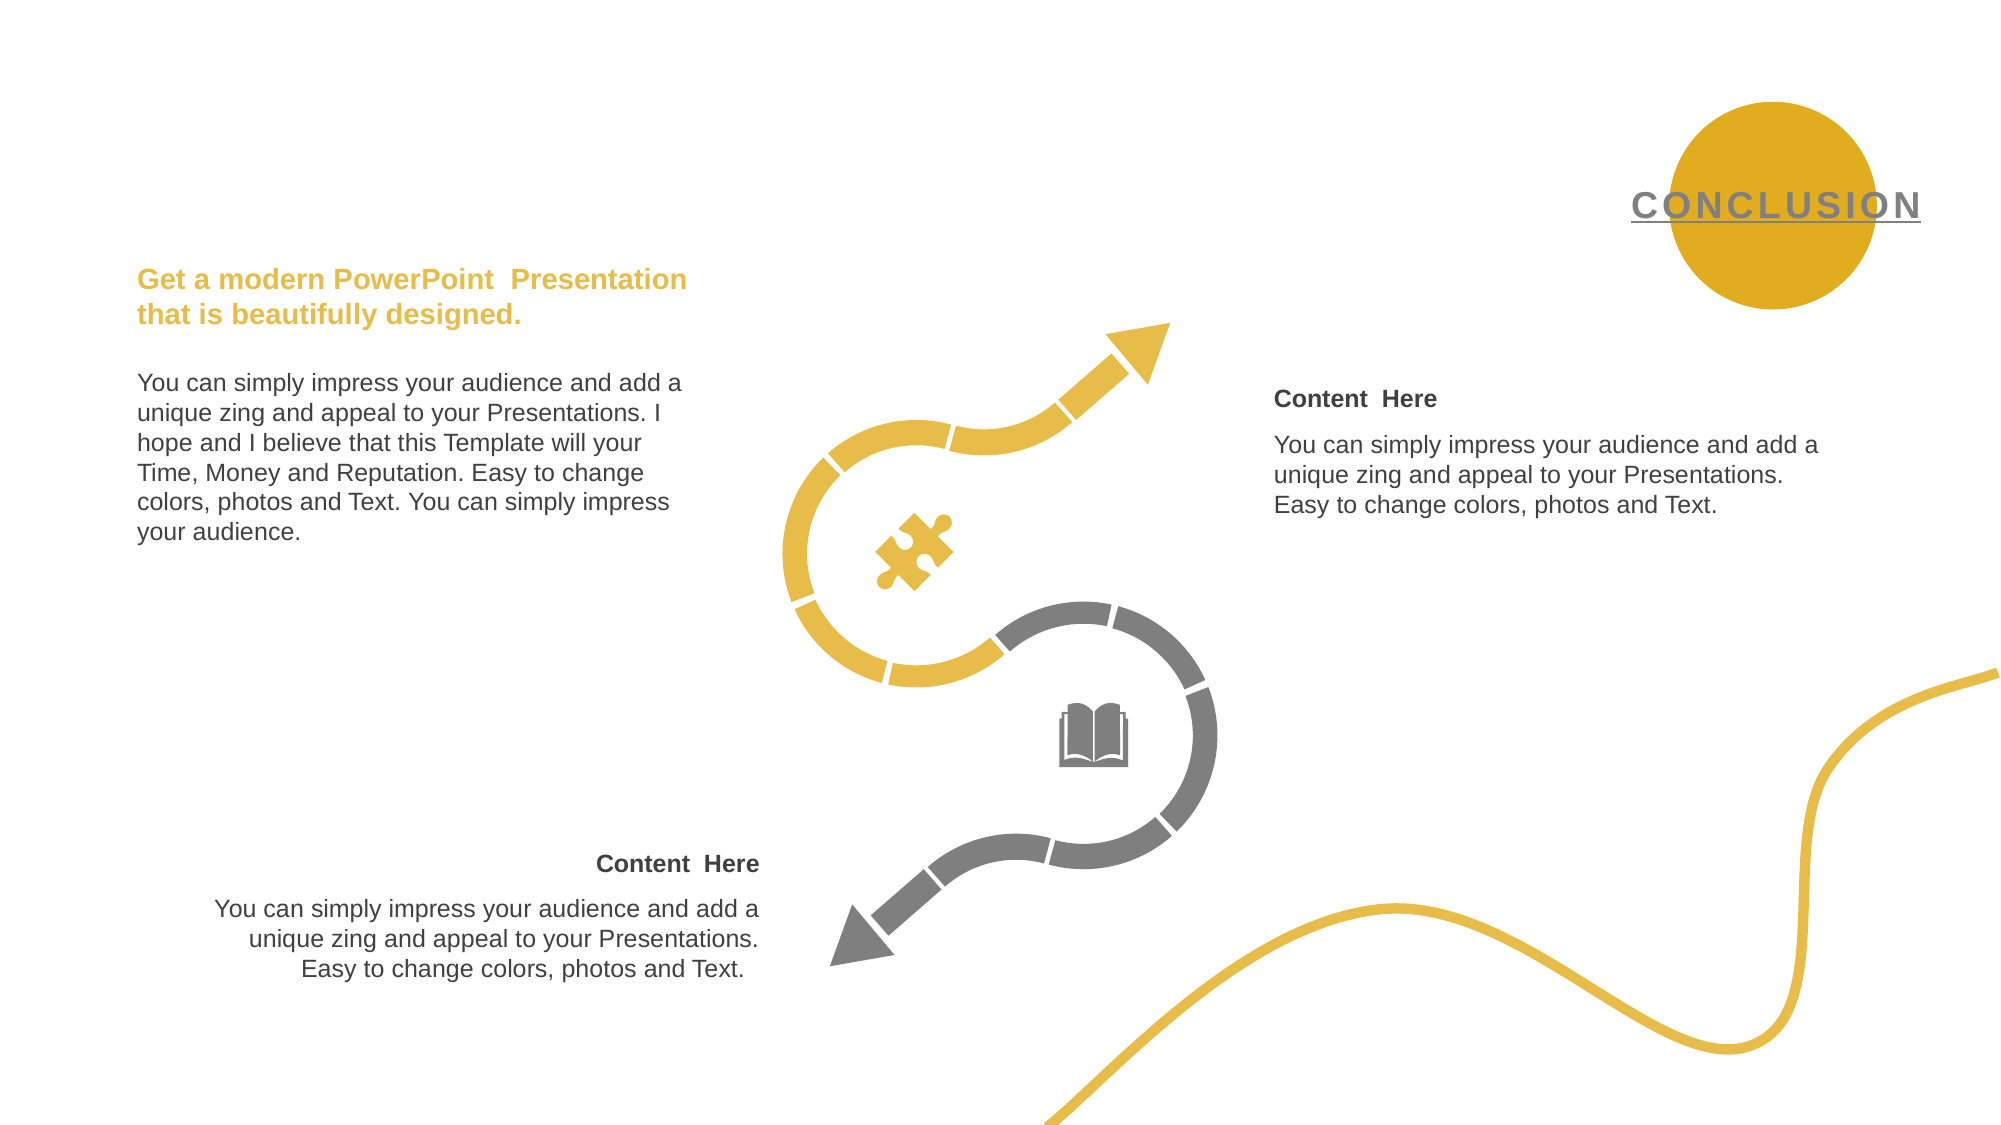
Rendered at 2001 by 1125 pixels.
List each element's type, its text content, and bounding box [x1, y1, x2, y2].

text_box CONCLUSION [1616, 128, 1936, 234]
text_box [823, 601, 1218, 1102]
text_box [1702, 100, 1844, 128]
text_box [1259, 375, 1840, 528]
text_box [1218, 671, 1999, 1051]
text_box [1672, 234, 1874, 311]
text_box You can simply impress your audience and add a unique zing and appeal to your Presentations. I hope and I believe that this Template will your Time, Money and Reputation. Easy to change colors, photos and Text. You can simply impress your audience. [122, 358, 709, 554]
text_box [188, 840, 775, 992]
text_box [1048, 1102, 1100, 1125]
text_box Get a modern PowerPoint Presentation that is beautifully designed. [122, 252, 709, 338]
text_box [782, 187, 1177, 688]
